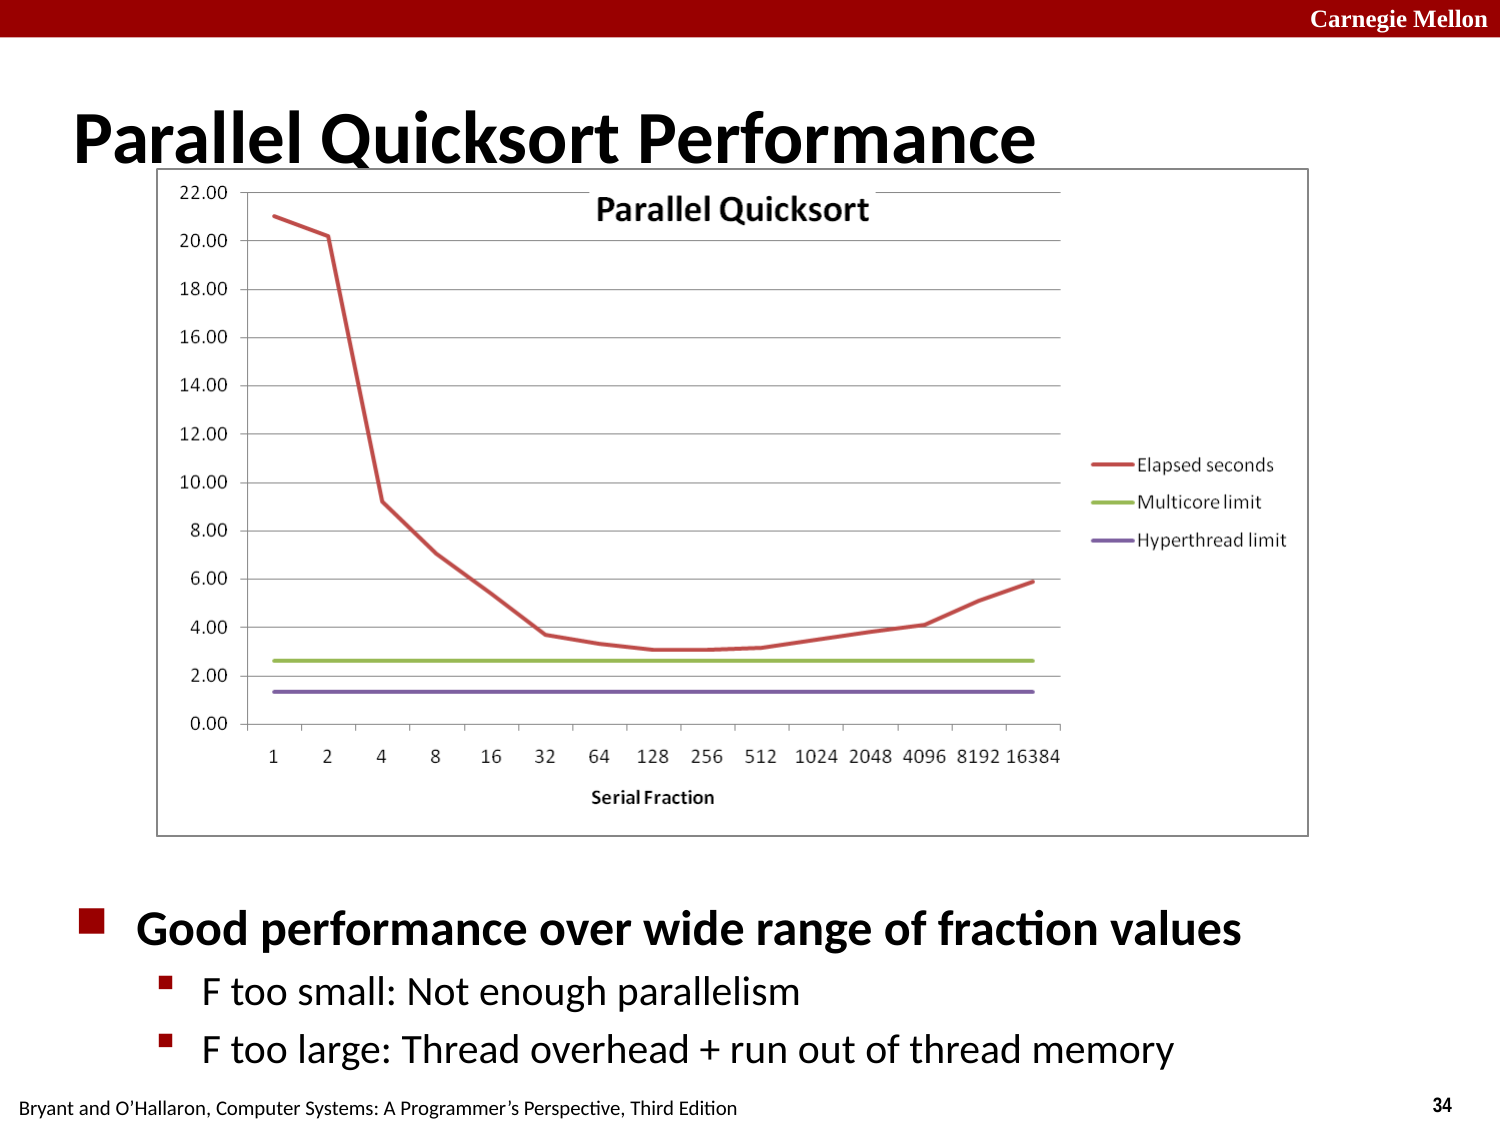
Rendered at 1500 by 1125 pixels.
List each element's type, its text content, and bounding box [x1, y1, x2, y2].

title Parallel Quicksort Performance [58, 71, 1305, 197]
list Good performance over wide range of fraction values F too small: Not enough parallelism F too large: Thread overhead + run out of thread memory [64, 887, 1361, 1125]
picture [154, 167, 1310, 838]
